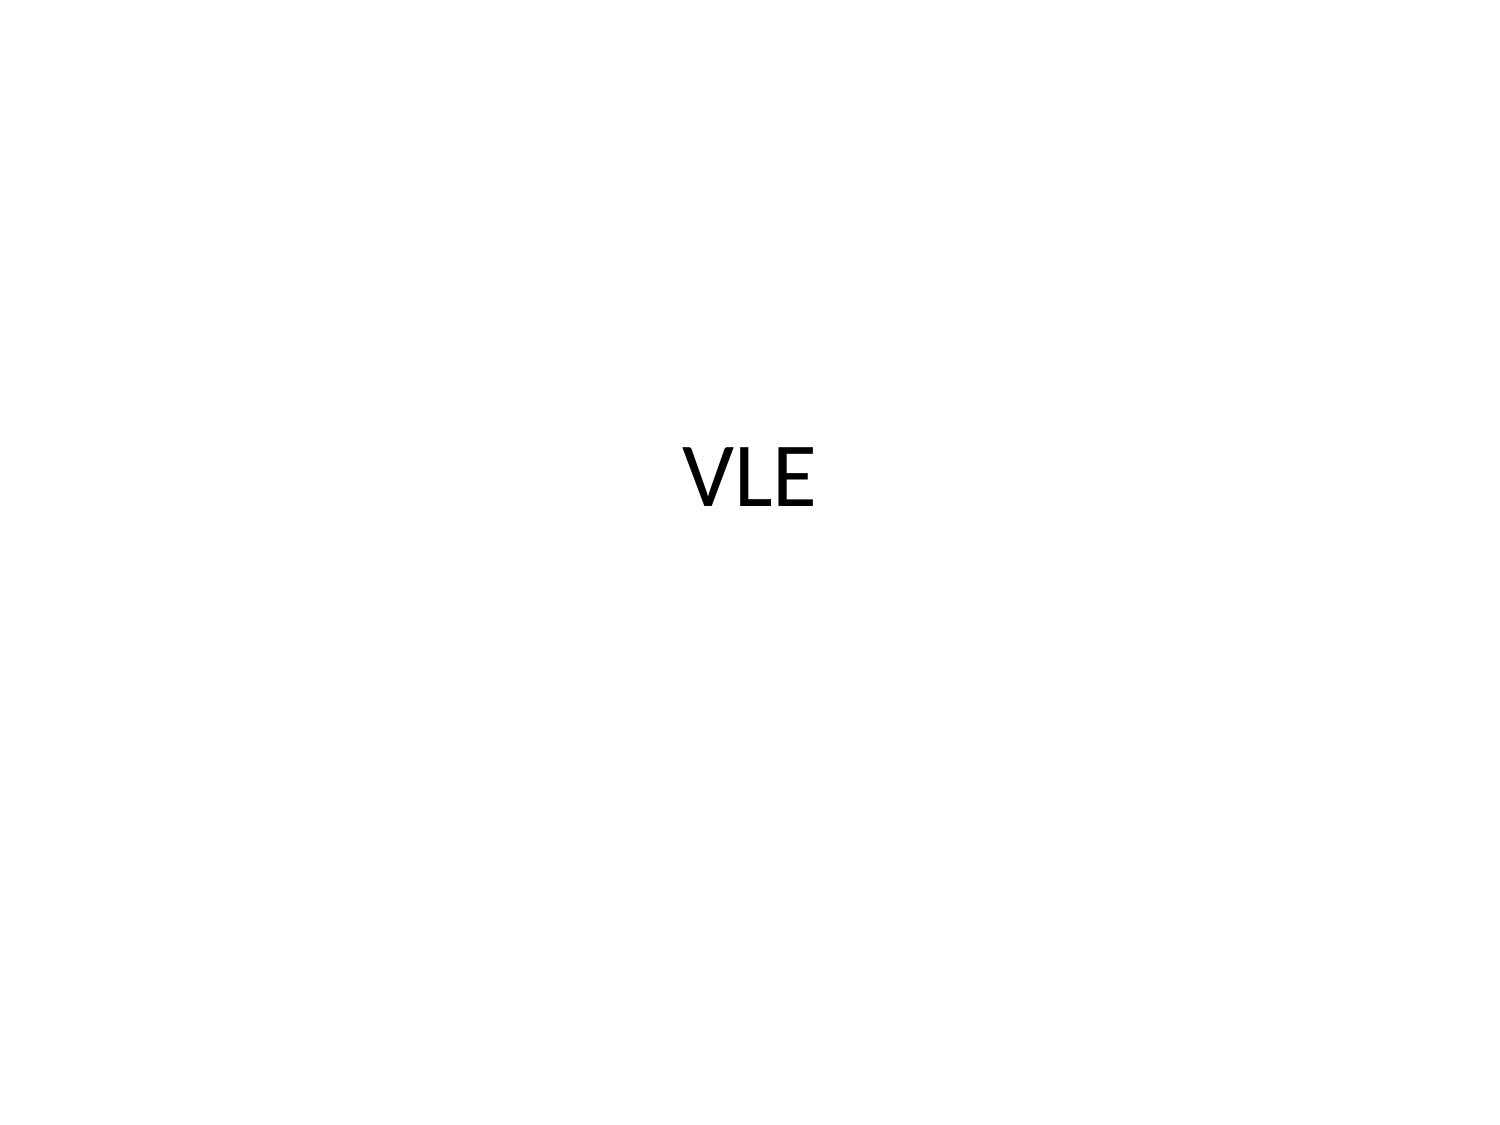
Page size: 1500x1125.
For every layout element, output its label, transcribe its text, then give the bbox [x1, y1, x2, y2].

title VLE [112, 349, 1388, 591]
